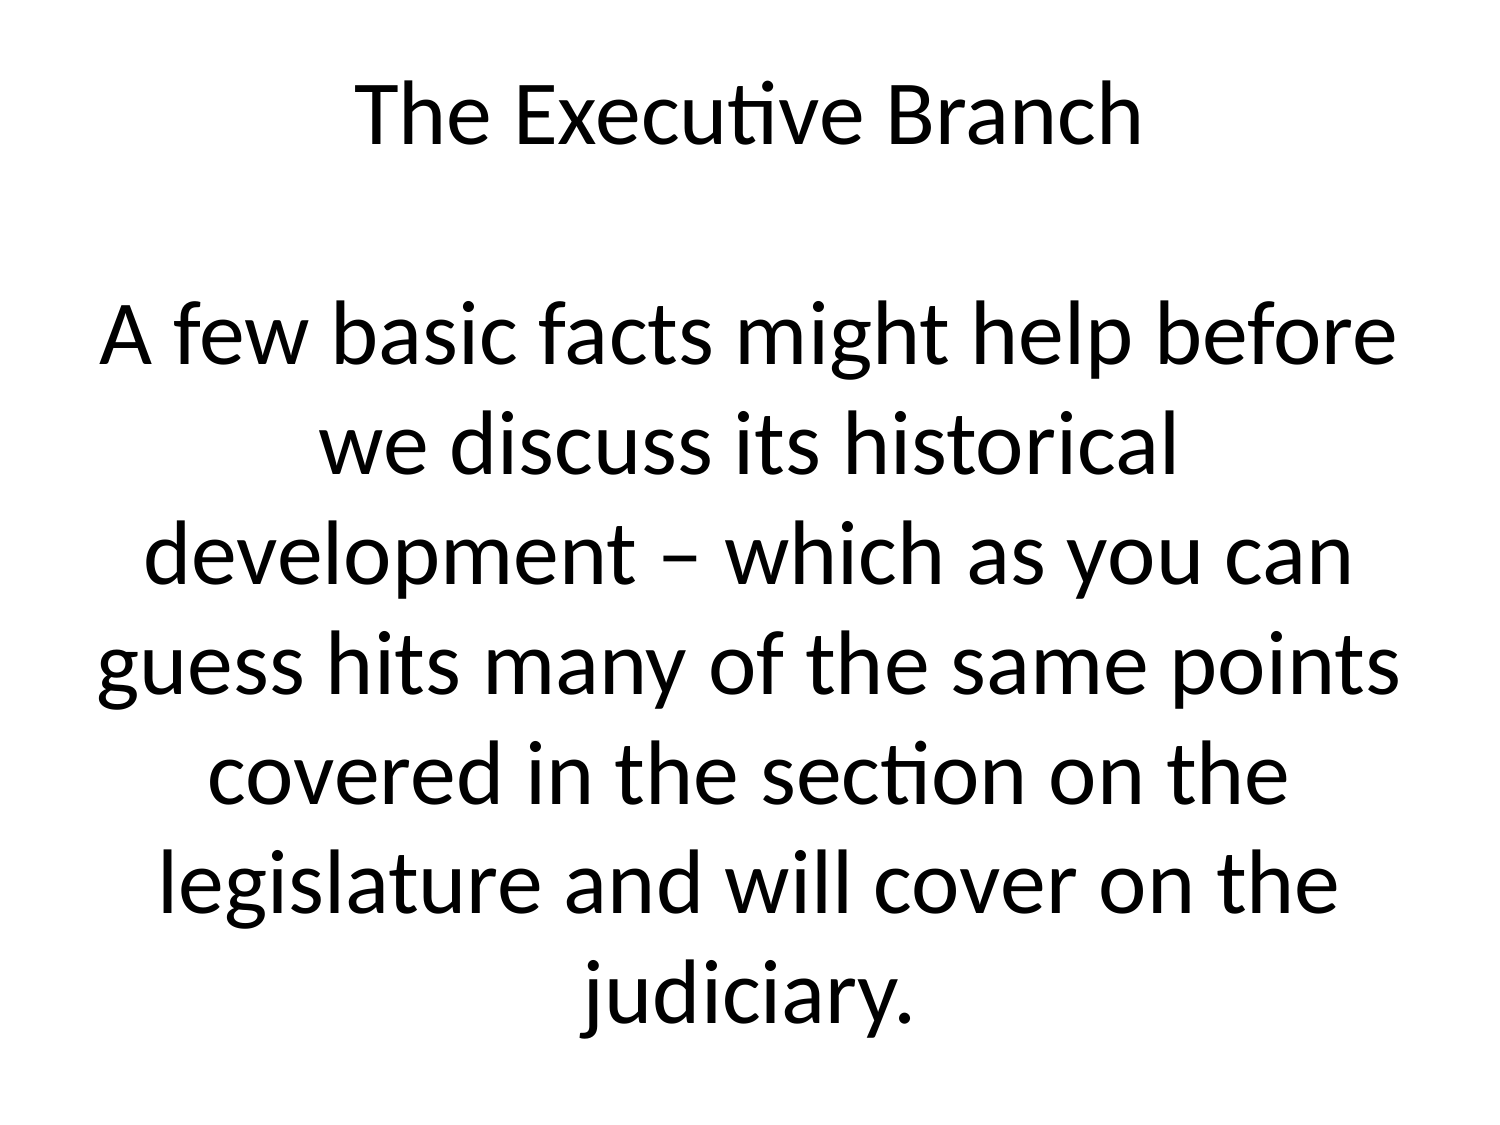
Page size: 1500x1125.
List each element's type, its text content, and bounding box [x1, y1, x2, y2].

title The Executive Branch A few basic facts might help before we discuss its historical development – which as you can guess hits many of the same points covered in the section on the legislature and will cover on the judiciary. [74, 44, 1426, 1051]
